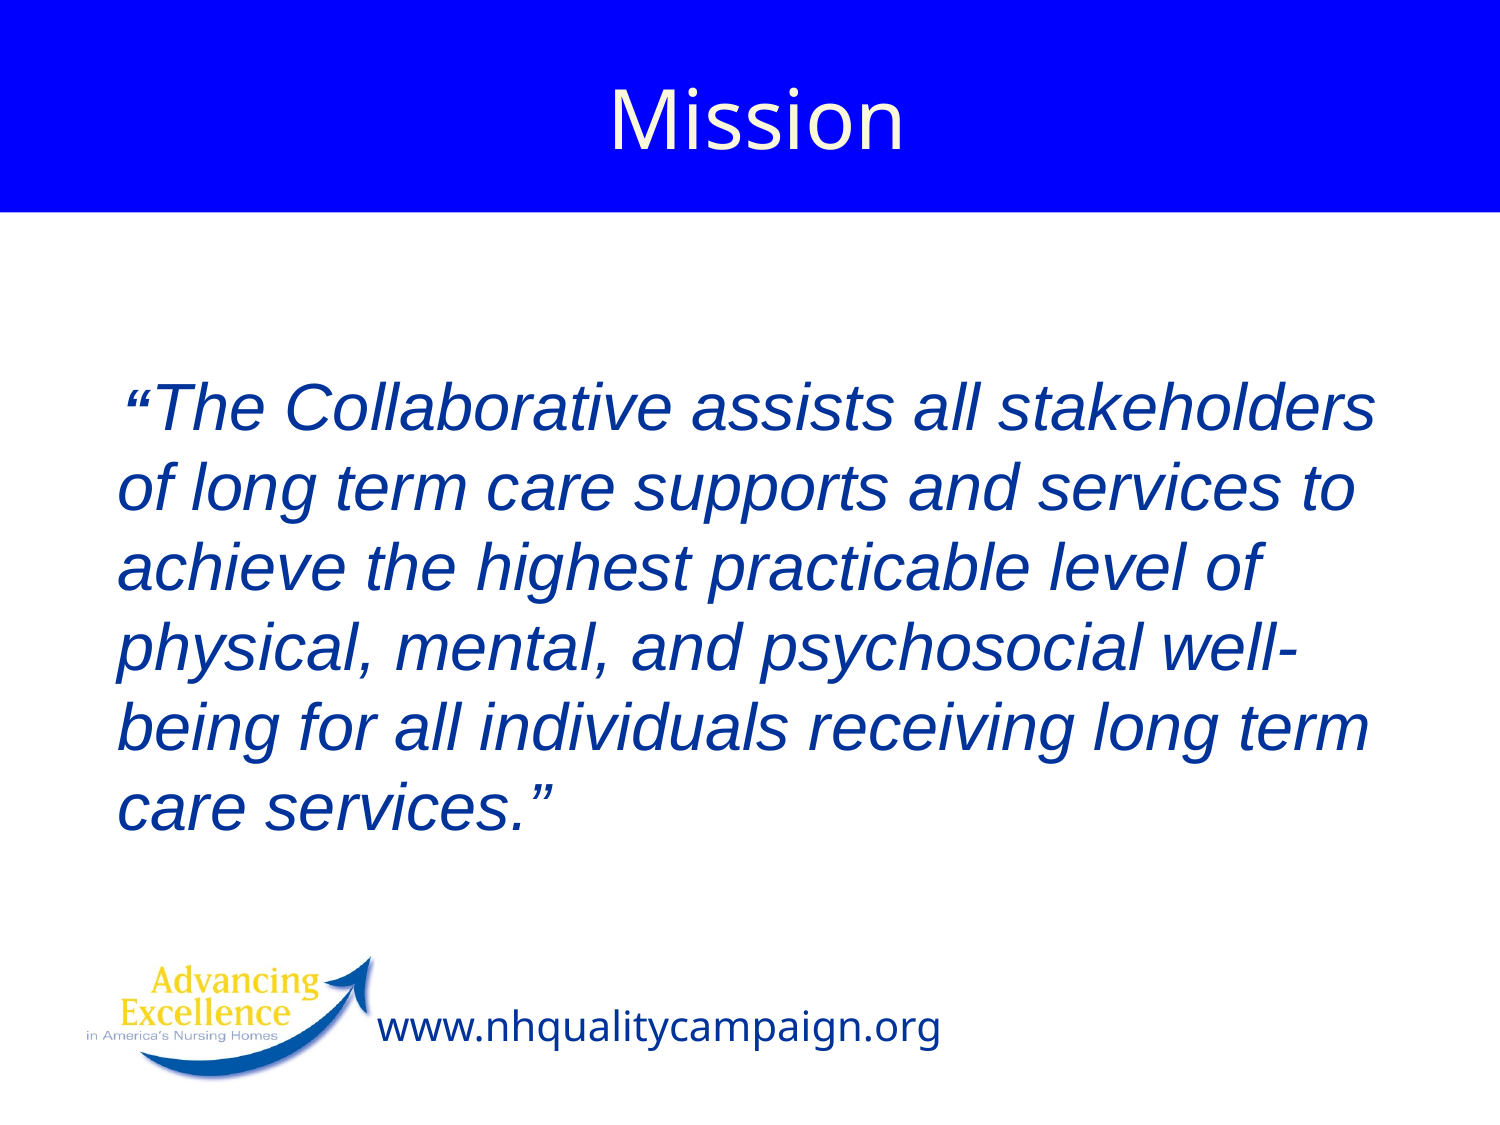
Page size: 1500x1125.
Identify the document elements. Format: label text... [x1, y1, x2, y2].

list “The Collaborative assists all stakeholders of long term care supports and services to achieve the highest practicable level of physical, mental, and psychosocial well-being for all individuals receiving long term care services.” [75, 275, 1438, 950]
title Mission [0, 0, 1500, 213]
text_box www.nhqualitycampaign.org [379, 999, 949, 1051]
picture [87, 954, 376, 1084]
